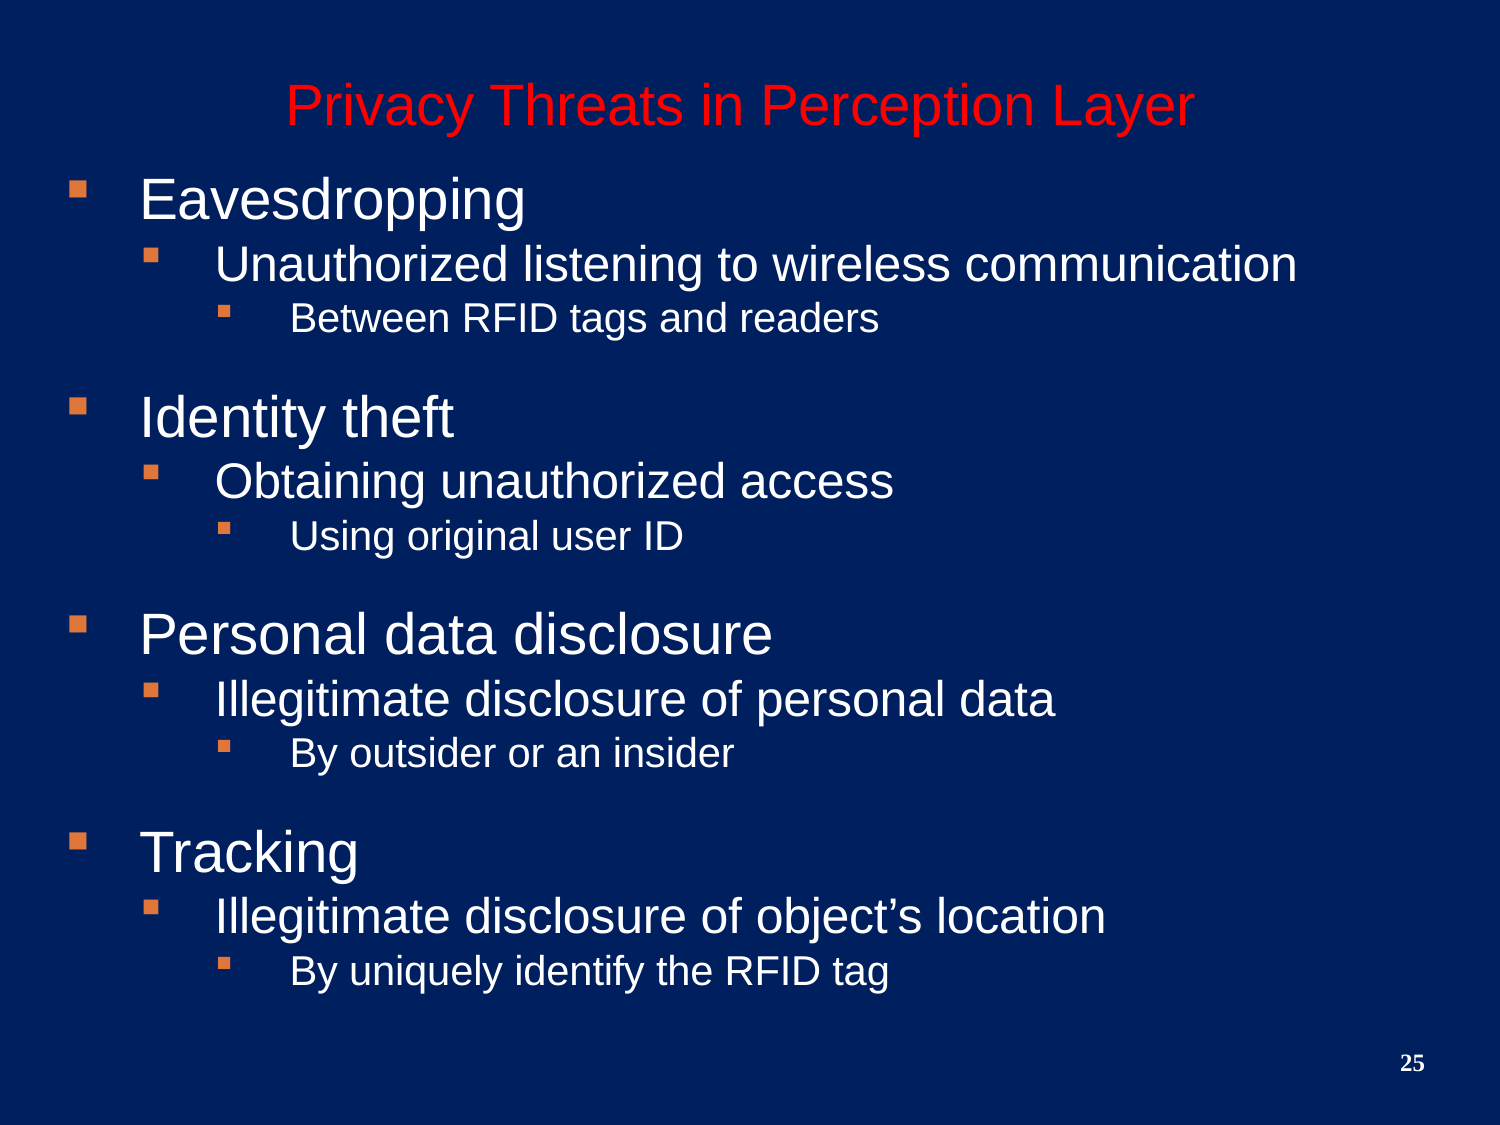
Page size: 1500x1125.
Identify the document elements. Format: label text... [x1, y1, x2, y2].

text_box Eavesdropping Unauthorized listening to wireless communication Between RFID tags and readers Identity theft Obtaining unauthorized access Using original user ID Personal data disclosure Illegitimate disclosure of personal data By outsider or an insider Tracking Illegitimate disclosure of object’s location By uniquely identify the RFID tag [62, 161, 1450, 994]
slide_number 25 [1080, 1046, 1425, 1125]
title Privacy Threats in Perception Layer [24, 41, 1437, 255]
